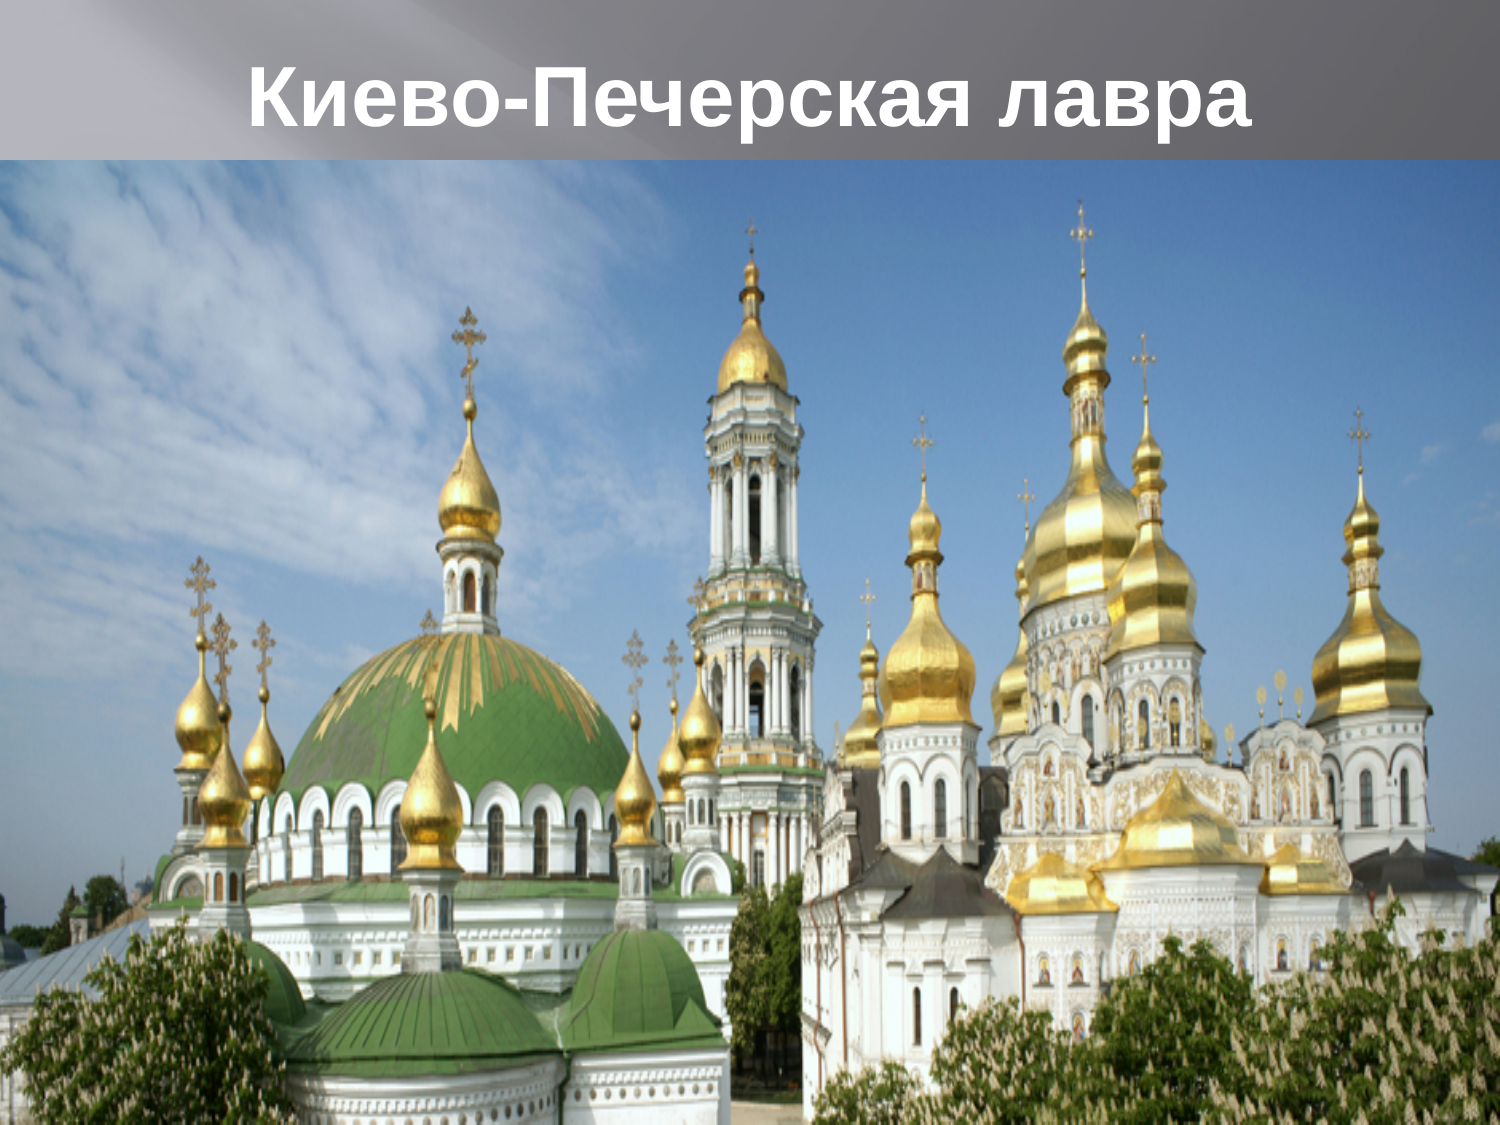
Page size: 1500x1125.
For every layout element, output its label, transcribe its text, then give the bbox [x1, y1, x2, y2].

picture [0, 160, 1500, 1125]
title Киево-Печерская лавра [75, 0, 1425, 160]
